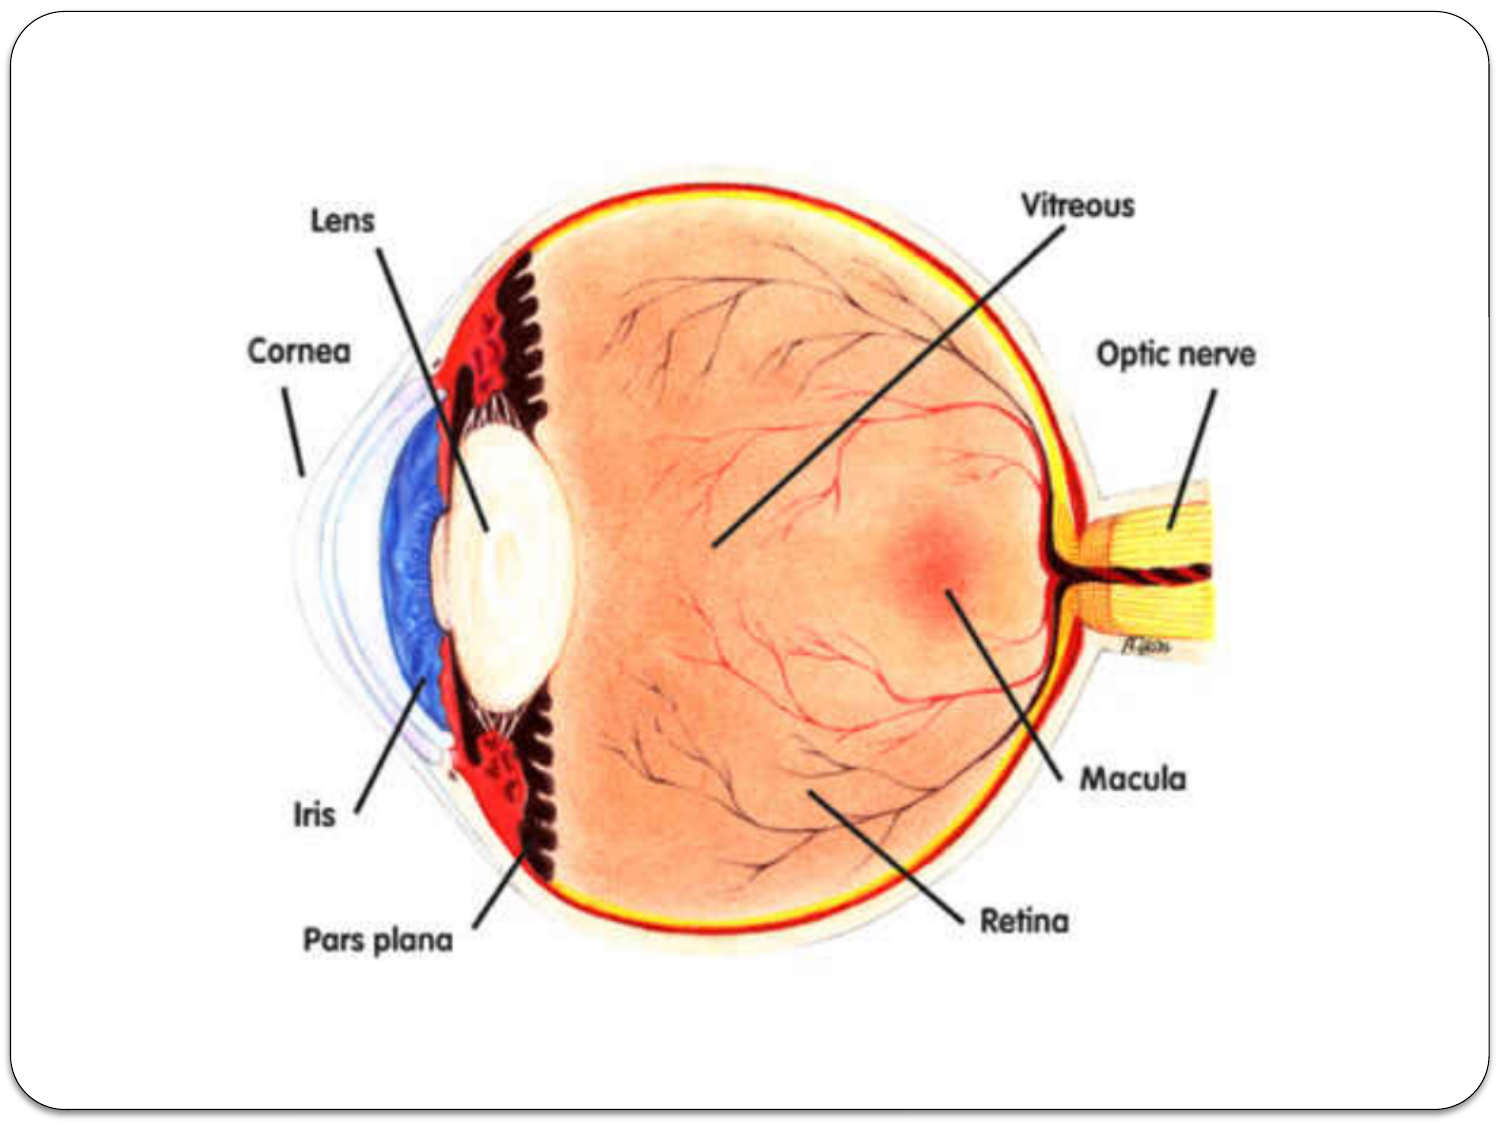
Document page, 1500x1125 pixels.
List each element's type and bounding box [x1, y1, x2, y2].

picture [224, 124, 1292, 988]
